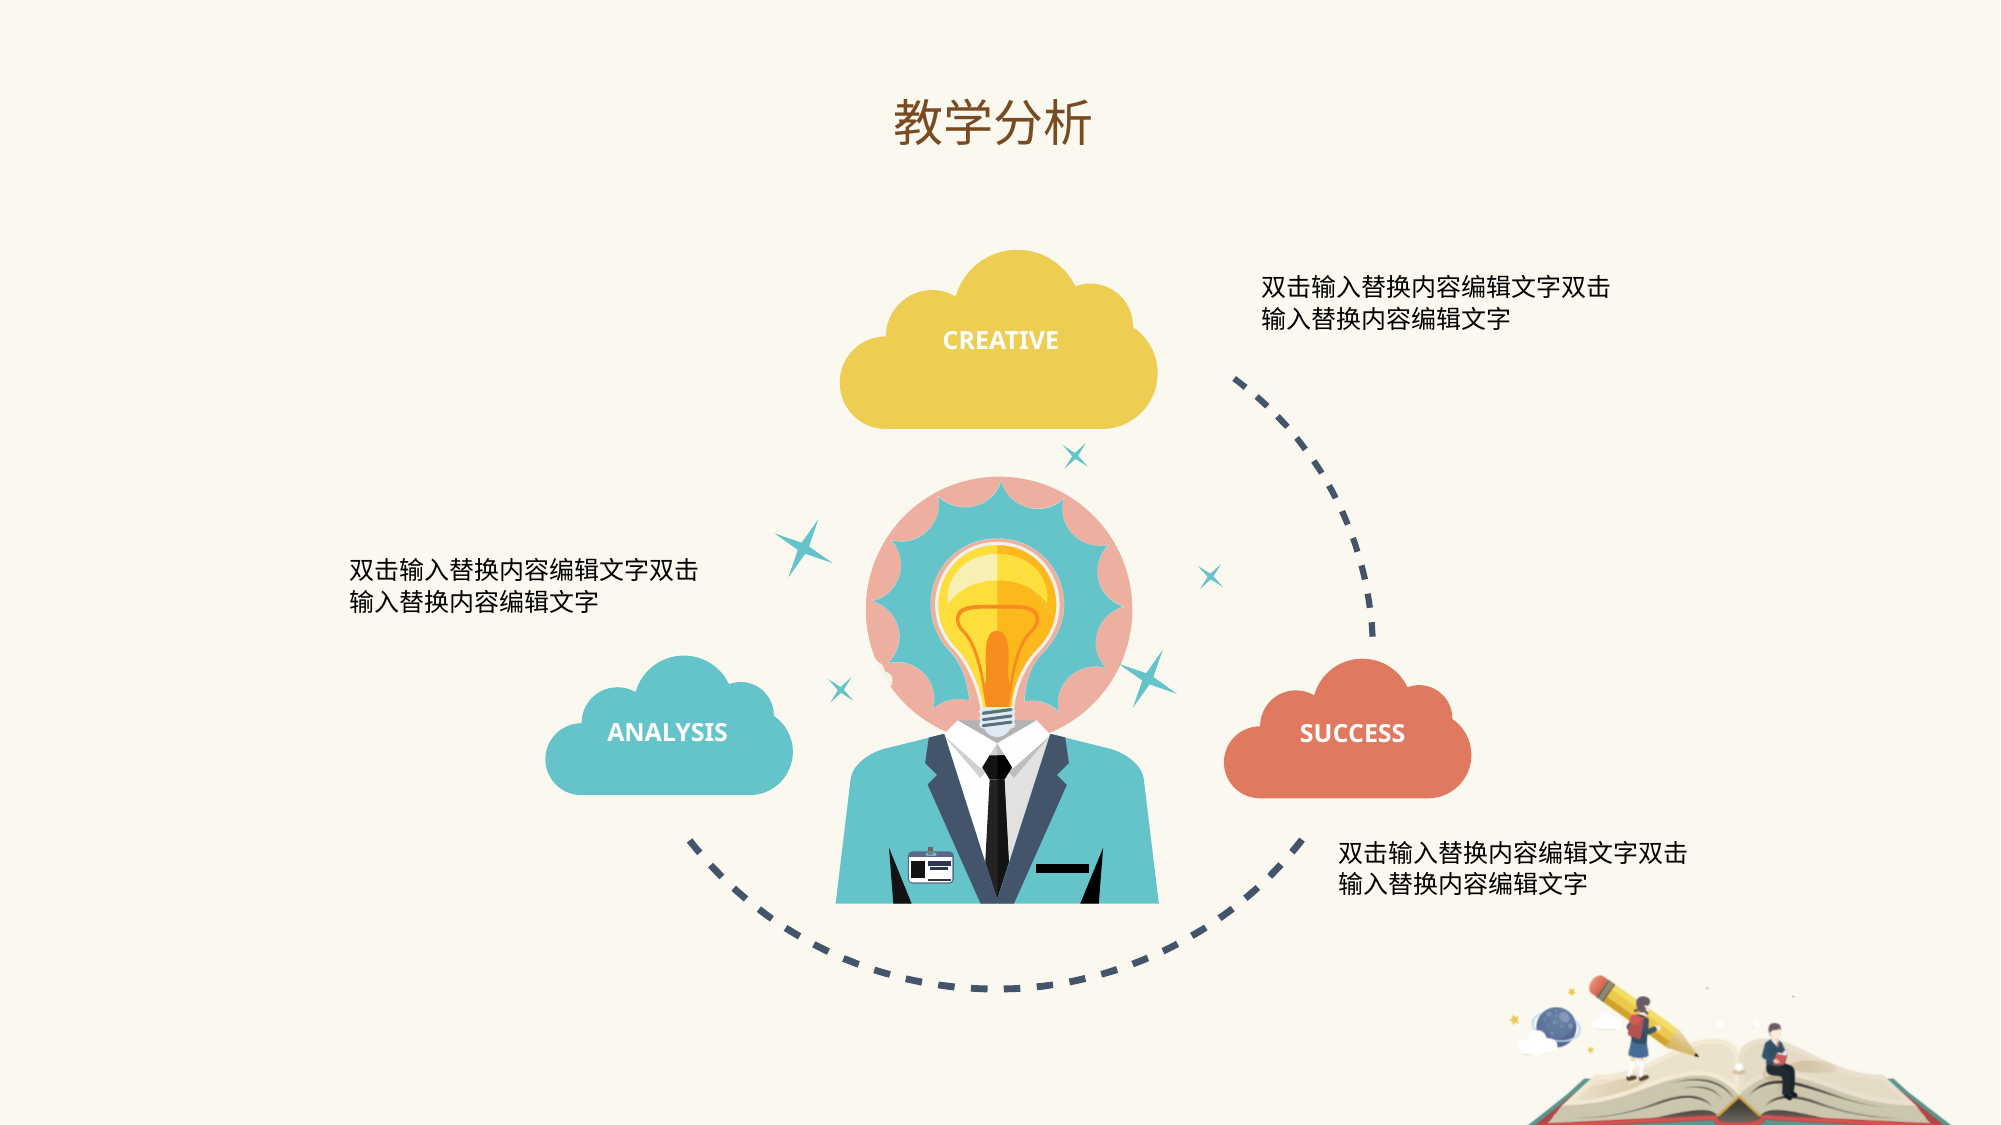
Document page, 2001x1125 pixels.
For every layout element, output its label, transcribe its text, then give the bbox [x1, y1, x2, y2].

text_box 双击输入替换内容编辑文字双击输入替换内容编辑文字 [1323, 829, 1723, 907]
text_box [892, 249, 1131, 313]
text_box CREATIVE [770, 313, 1232, 355]
text_box [1326, 484, 1339, 500]
text_box [1190, 924, 1208, 939]
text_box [774, 442, 1224, 708]
text_box [1223, 748, 1472, 799]
text_box [1100, 966, 1119, 978]
text_box [686, 838, 703, 856]
text_box [1266, 658, 1450, 706]
text_box [545, 746, 793, 796]
picture [1505, 947, 1992, 1125]
text_box [812, 941, 830, 955]
text_box [1161, 940, 1180, 955]
text_box [1275, 414, 1290, 429]
text_box [970, 984, 988, 993]
text_box 教学分析 [663, 84, 1324, 160]
text_box [708, 862, 725, 880]
text_box [1243, 885, 1261, 901]
text_box 双击输入替换内容编辑文字双击输入替换内容编辑文字 [334, 546, 734, 624]
text_box [587, 655, 772, 704]
text_box [1294, 435, 1308, 452]
text_box [756, 906, 774, 922]
text_box [1131, 954, 1150, 968]
text_box SUCCESS [1159, 706, 1584, 748]
text_box [842, 955, 860, 968]
text_box [839, 355, 1158, 429]
text_box [937, 981, 956, 991]
text_box [1289, 837, 1305, 855]
text_box [873, 966, 891, 978]
text_box [905, 975, 923, 986]
text_box [1036, 981, 1054, 991]
text_box [1311, 459, 1325, 475]
text_box 双击输入替换内容编辑文字双击输入替换内容编辑文字 [1246, 263, 1646, 341]
text_box [1217, 905, 1235, 921]
text_box [1254, 394, 1270, 409]
text_box [1003, 984, 1021, 993]
text_box [1068, 974, 1087, 986]
text_box [1339, 509, 1351, 526]
text_box [1368, 622, 1376, 637]
text_box ANALYSIS [437, 704, 835, 746]
text_box [1358, 564, 1369, 581]
text_box [1232, 376, 1248, 390]
text_box [1267, 862, 1284, 879]
text_box [783, 925, 802, 940]
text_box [835, 708, 1159, 904]
text_box [1350, 536, 1361, 553]
text_box [731, 885, 749, 902]
text_box [1364, 593, 1373, 609]
